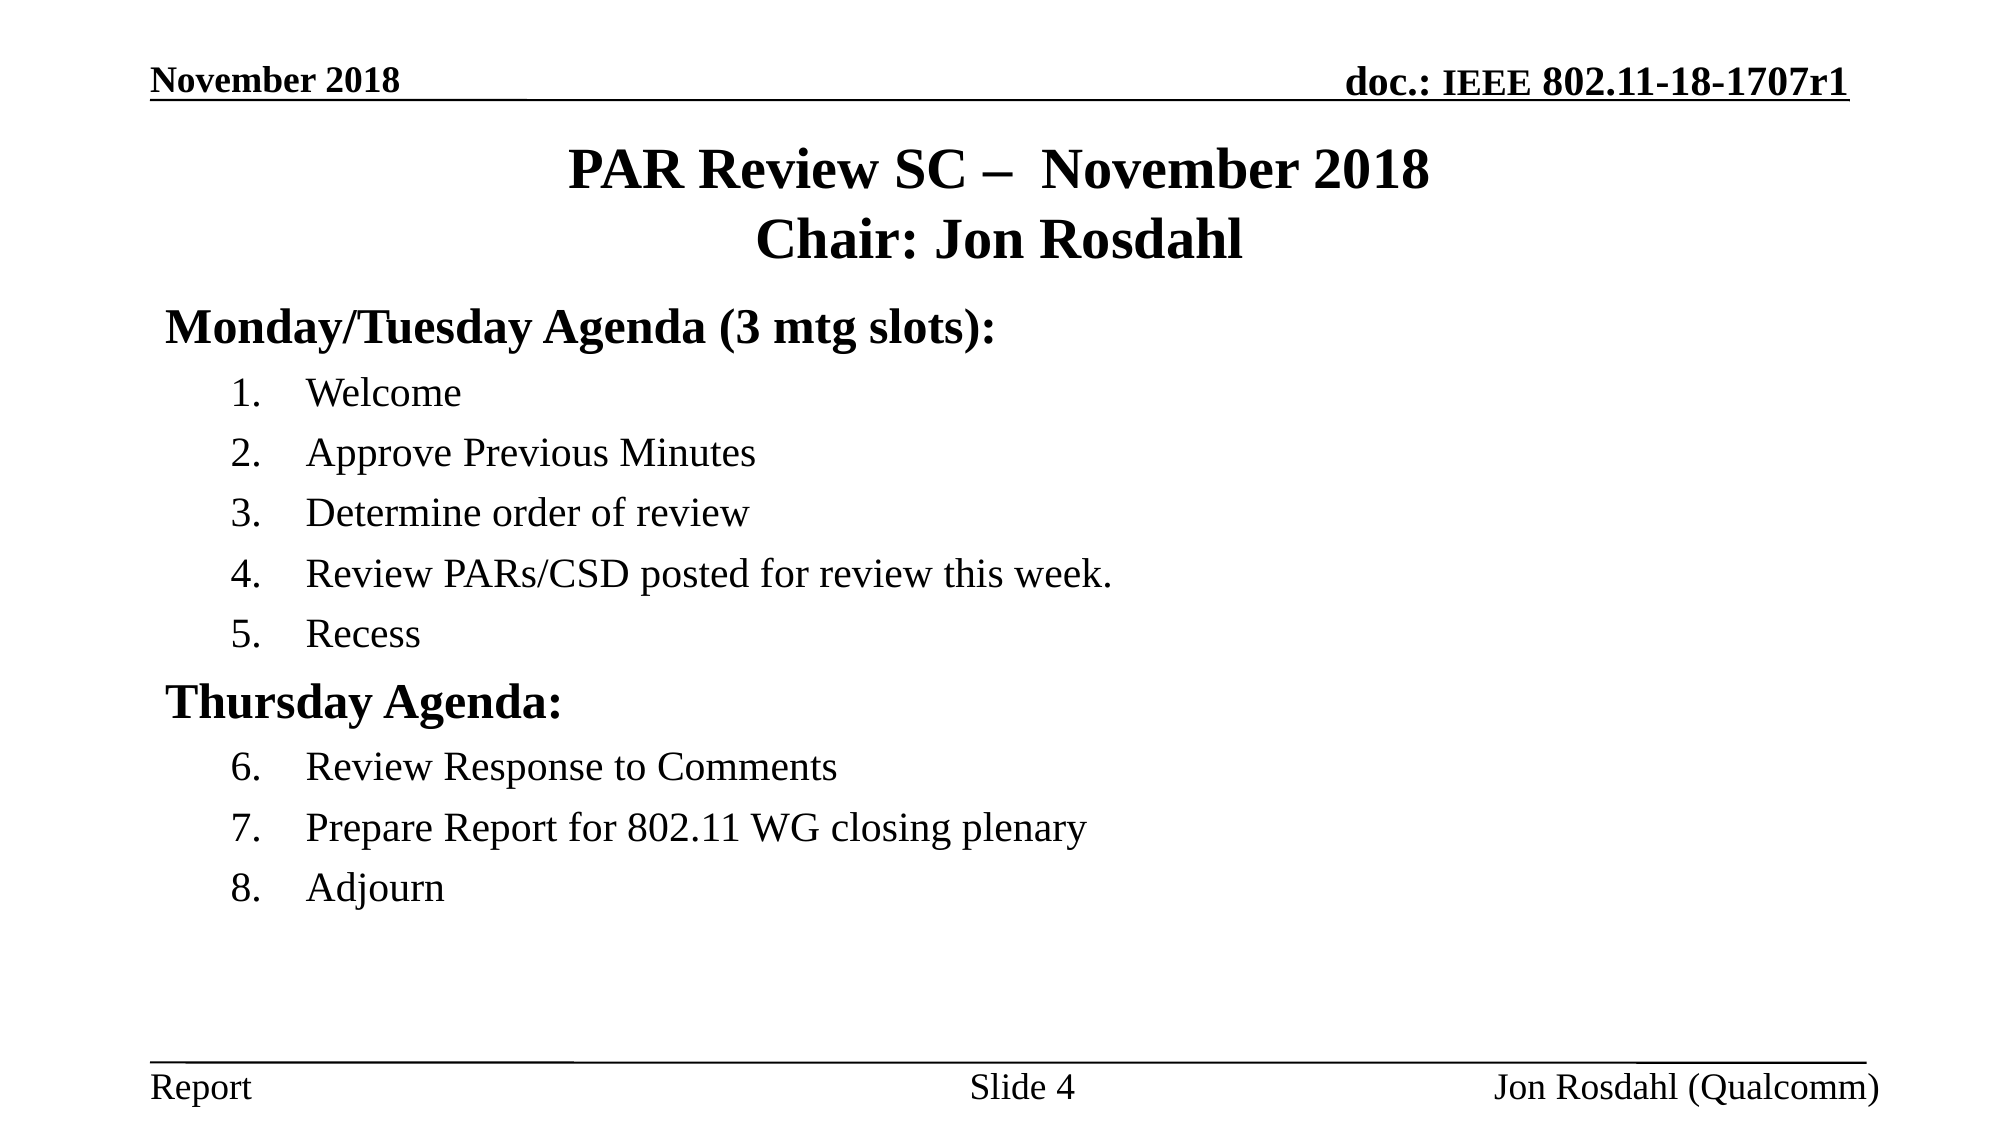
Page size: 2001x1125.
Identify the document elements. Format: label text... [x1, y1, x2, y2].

text_box Draft Agenda: [373, 210, 835, 286]
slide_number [149, 49, 431, 100]
footer Jon Rosdahl (Qualcomm) [1436, 1061, 1881, 1108]
slide_number Slide 4 [950, 1061, 1095, 1125]
title PAR Review SC – November 2018 Chair: Jon Rosdahl [149, 112, 1850, 285]
list Monday/Tuesday Agenda (3 mtg slots): Welcome Approve Previous Minutes Determine order of review Review PARs/CSD posted for review this week. Recess Thursday Agenda: Review Response to Comments Prepare Report for 802.11 WG closing plenary Adjourn [149, 285, 1850, 1024]
